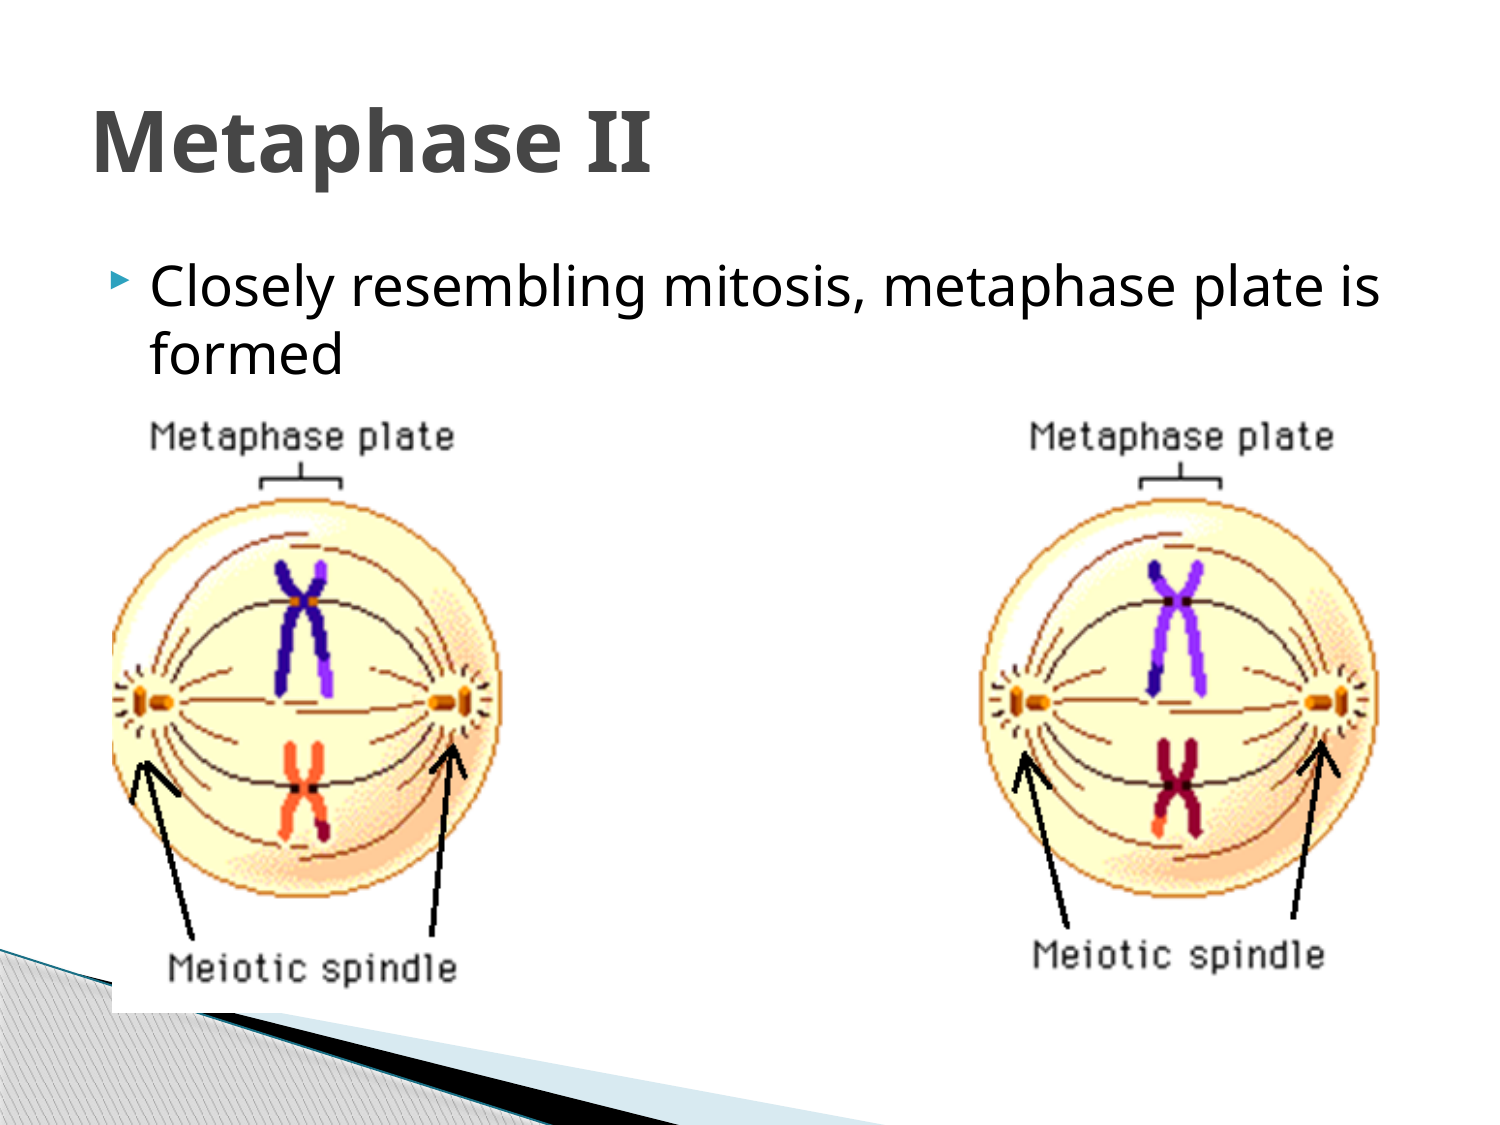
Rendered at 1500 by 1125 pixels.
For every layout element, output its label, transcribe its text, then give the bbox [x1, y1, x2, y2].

title Metaphase II [75, 45, 1425, 233]
list Closely resembling mitosis, metaphase plate is formed [75, 243, 1425, 986]
picture [112, 387, 1410, 1013]
